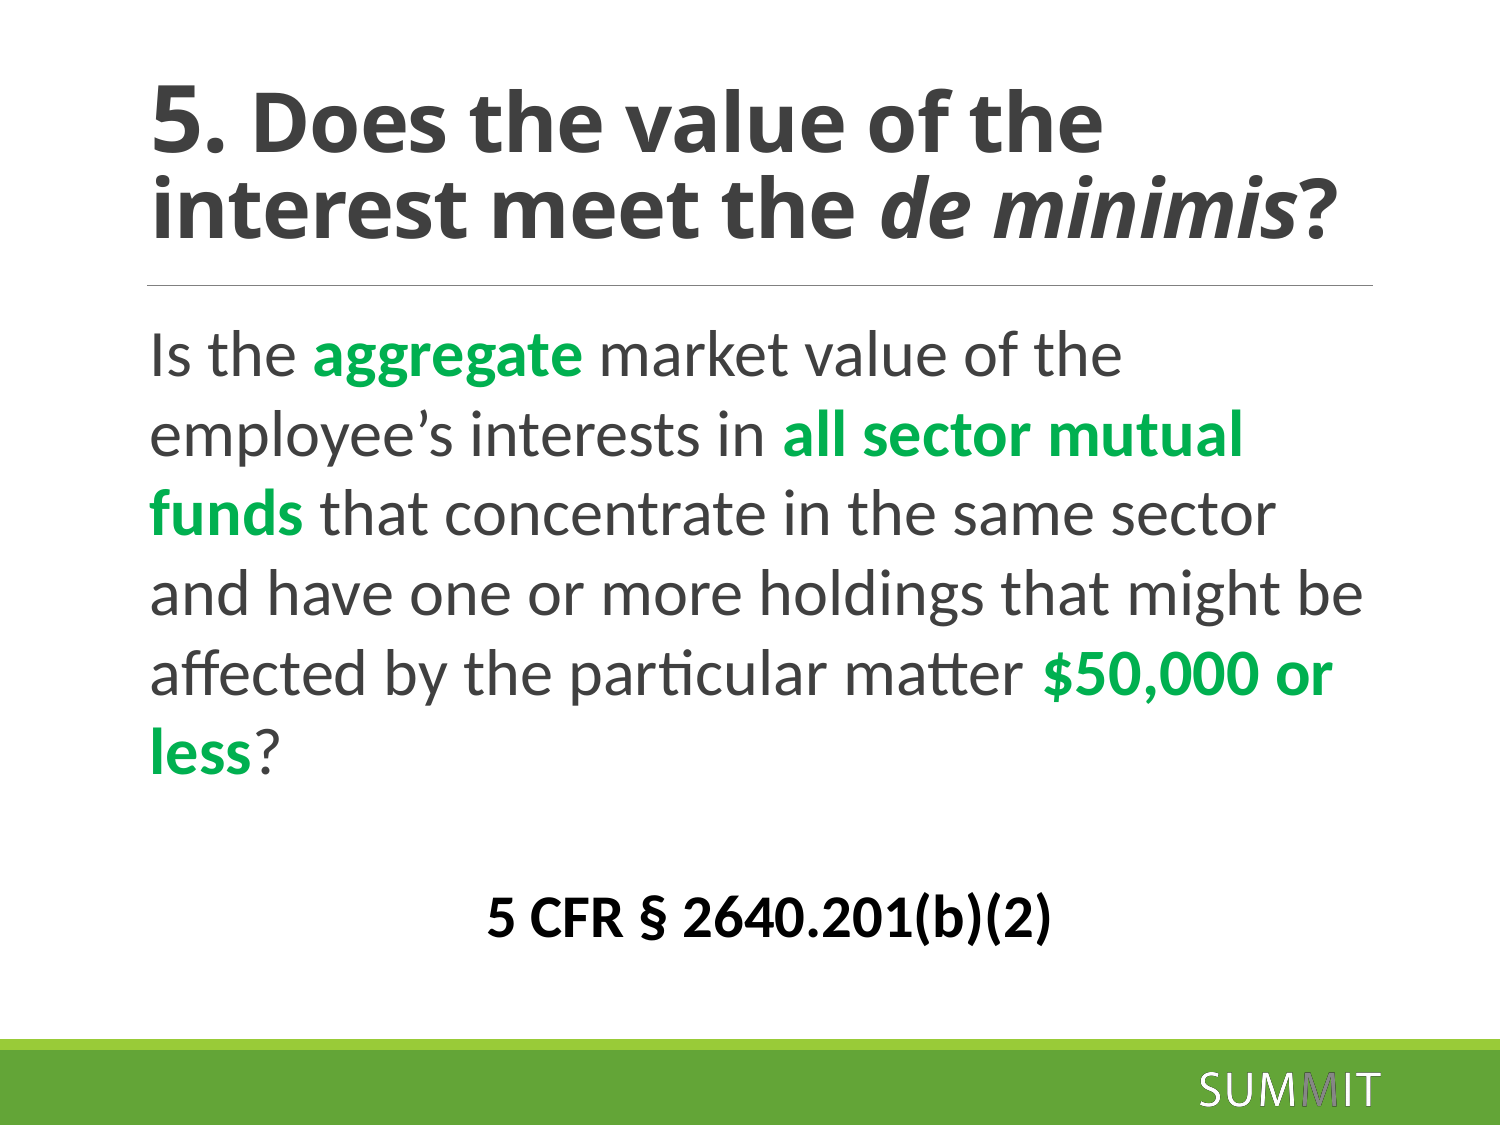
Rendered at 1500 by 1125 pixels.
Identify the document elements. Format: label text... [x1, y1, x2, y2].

picture [1196, 1024, 1386, 1125]
title 5. Does the value of the interest meet the de minimis? [135, 47, 1373, 285]
list Is the aggregate market value of the employee’s interests in all sector mutual funds that concentrate in the same sector and have one or more holdings that might be affected by the particular matter $50,000 or less? 5 CFR § 2640.201(b)(2) [135, 302, 1373, 963]
